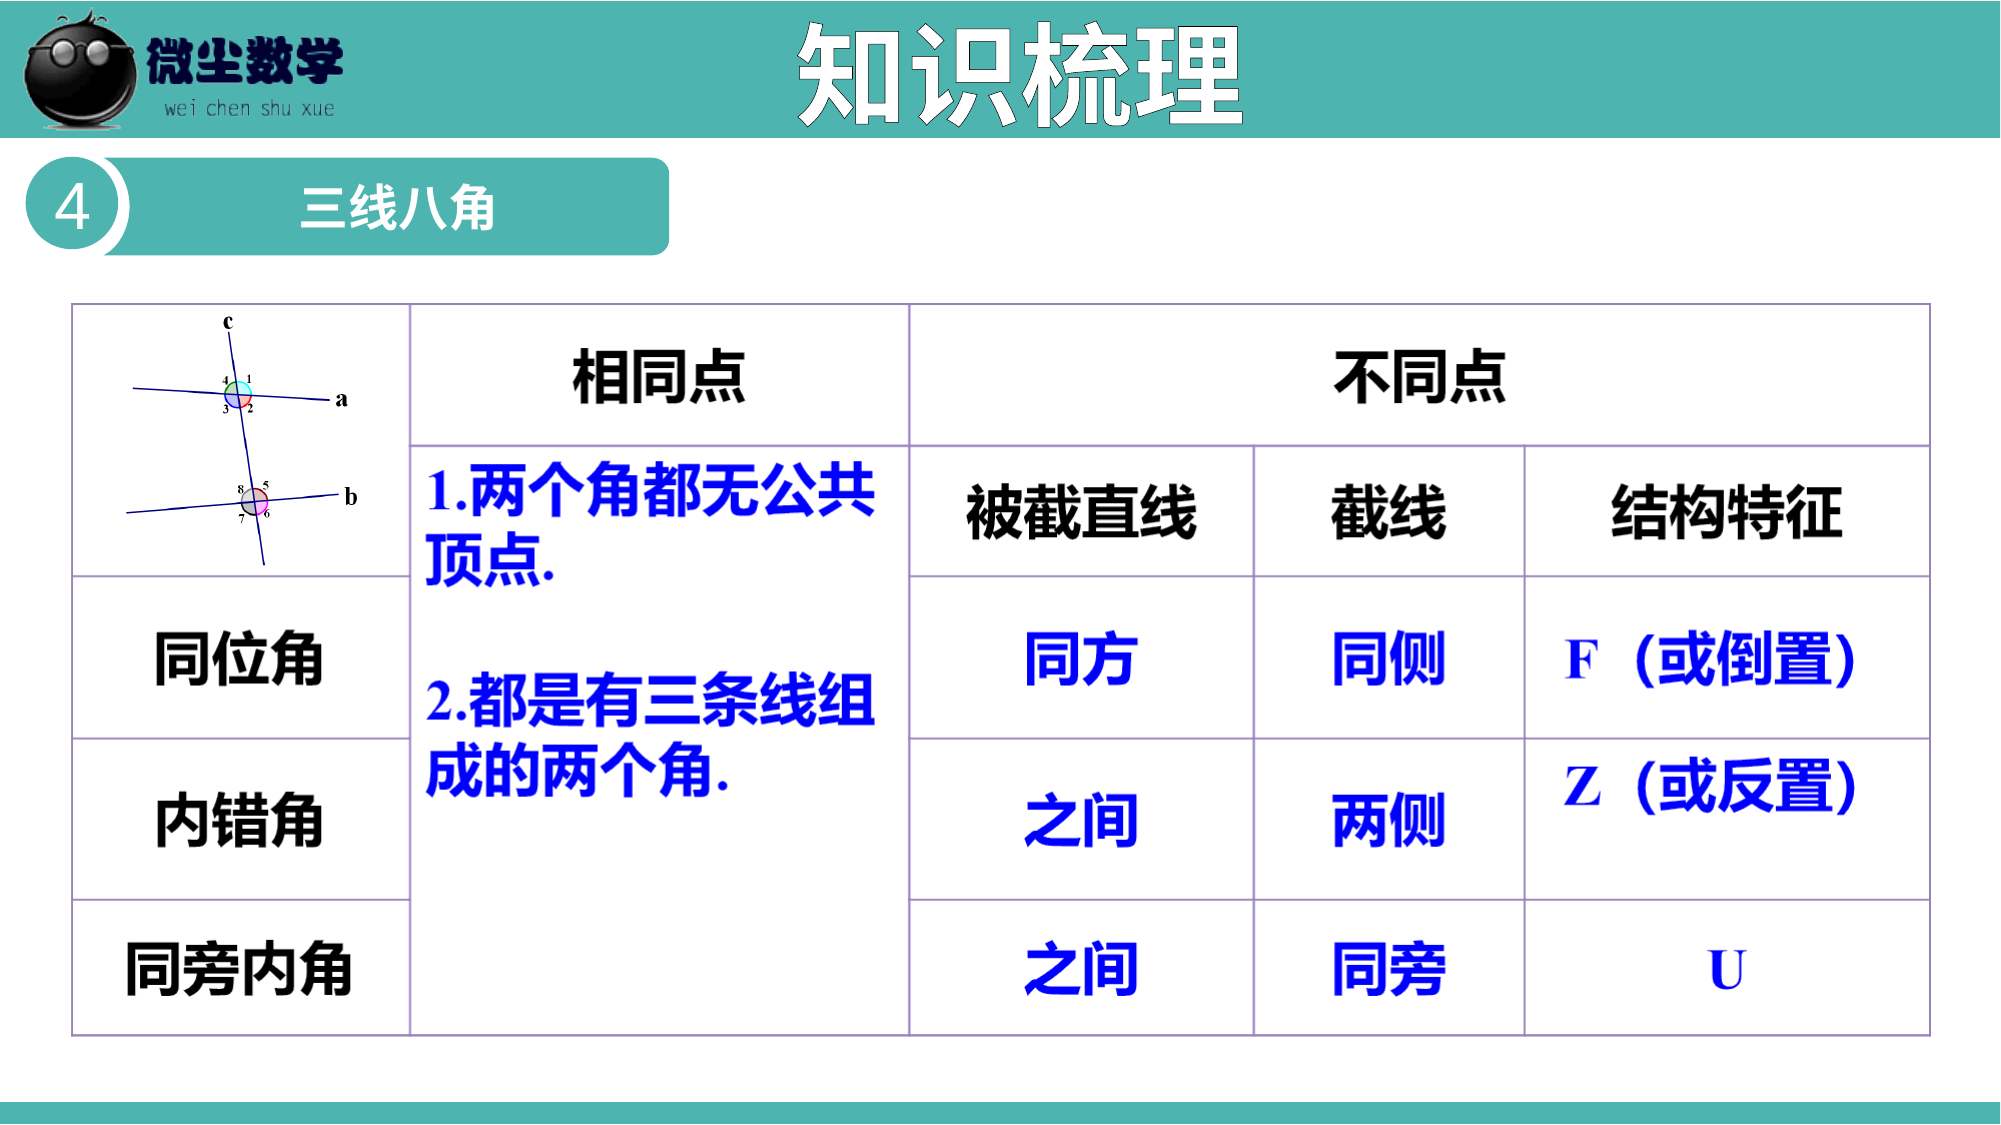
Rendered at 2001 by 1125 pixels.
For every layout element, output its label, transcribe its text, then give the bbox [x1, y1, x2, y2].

picture [0, 1, 2001, 1124]
text_box 知识梳理 [780, 0, 1261, 148]
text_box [25, 156, 670, 256]
